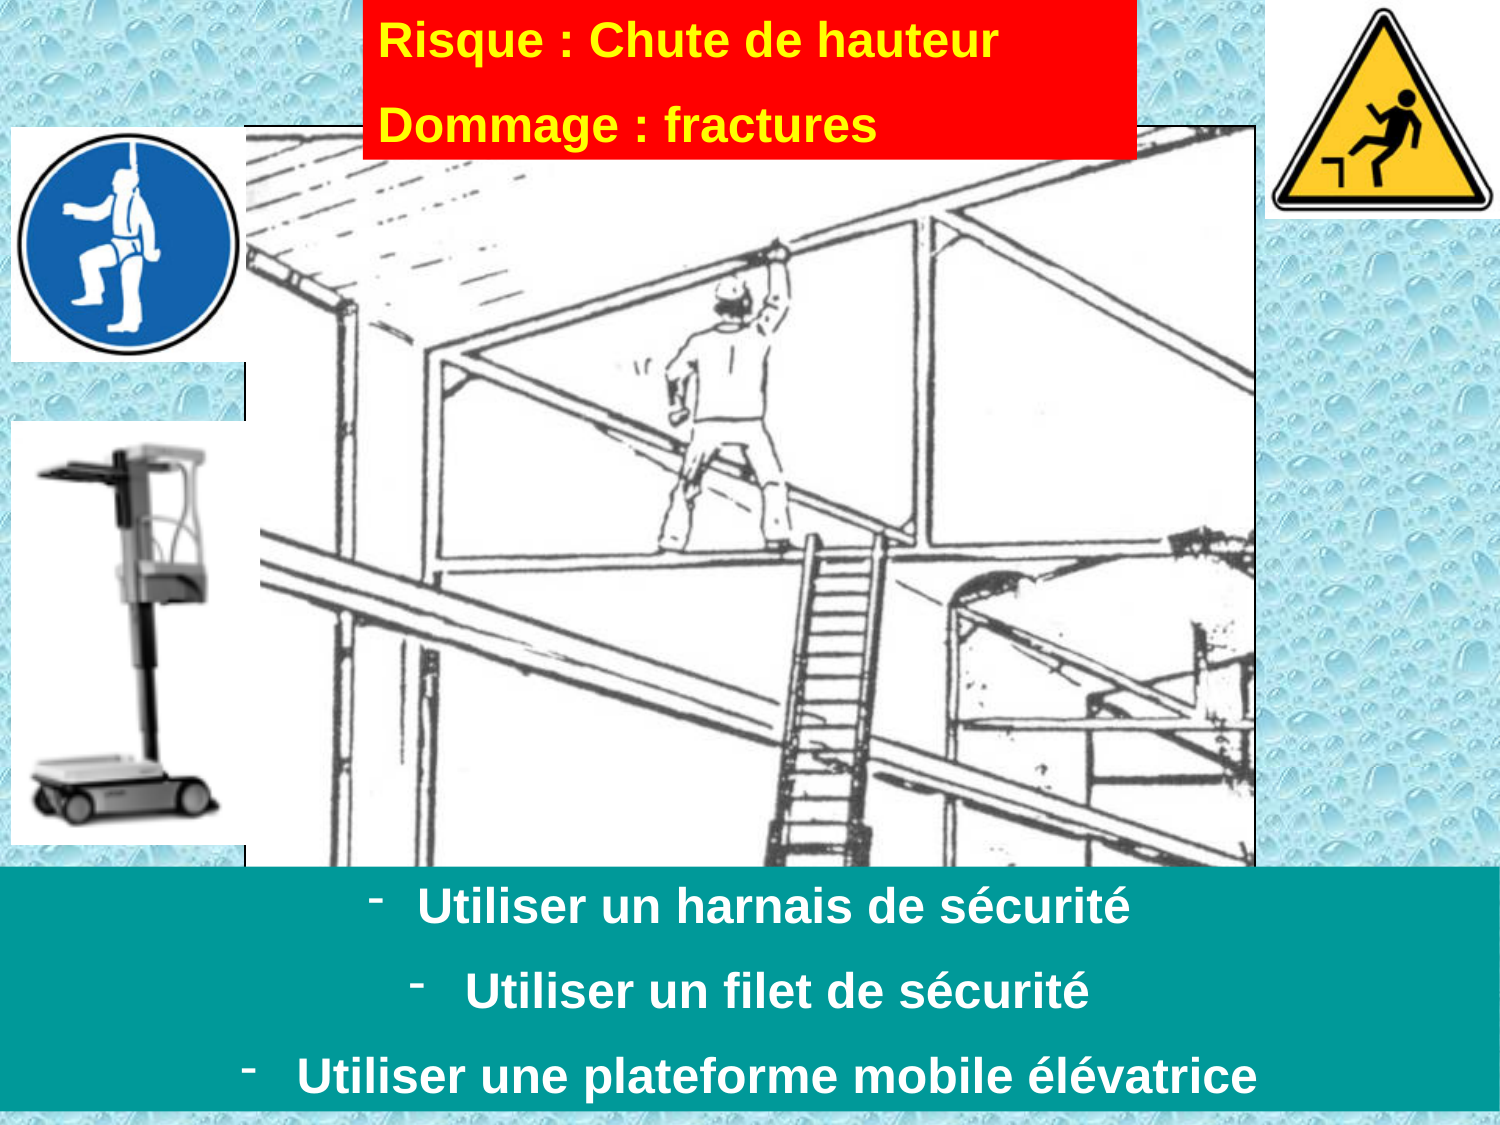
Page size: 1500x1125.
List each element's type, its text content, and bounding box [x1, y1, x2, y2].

picture [0, 0, 1255, 991]
picture [0, 1112, 1500, 1125]
picture [1137, 0, 1500, 866]
text_box Utiliser un harnais de sécurité Utiliser un filet de sécurité Utiliser une plateforme mobile élévatrice [0, 866, 1500, 1112]
text_box Risque : Chute de hauteur Dommage : fractures [362, 0, 1137, 125]
